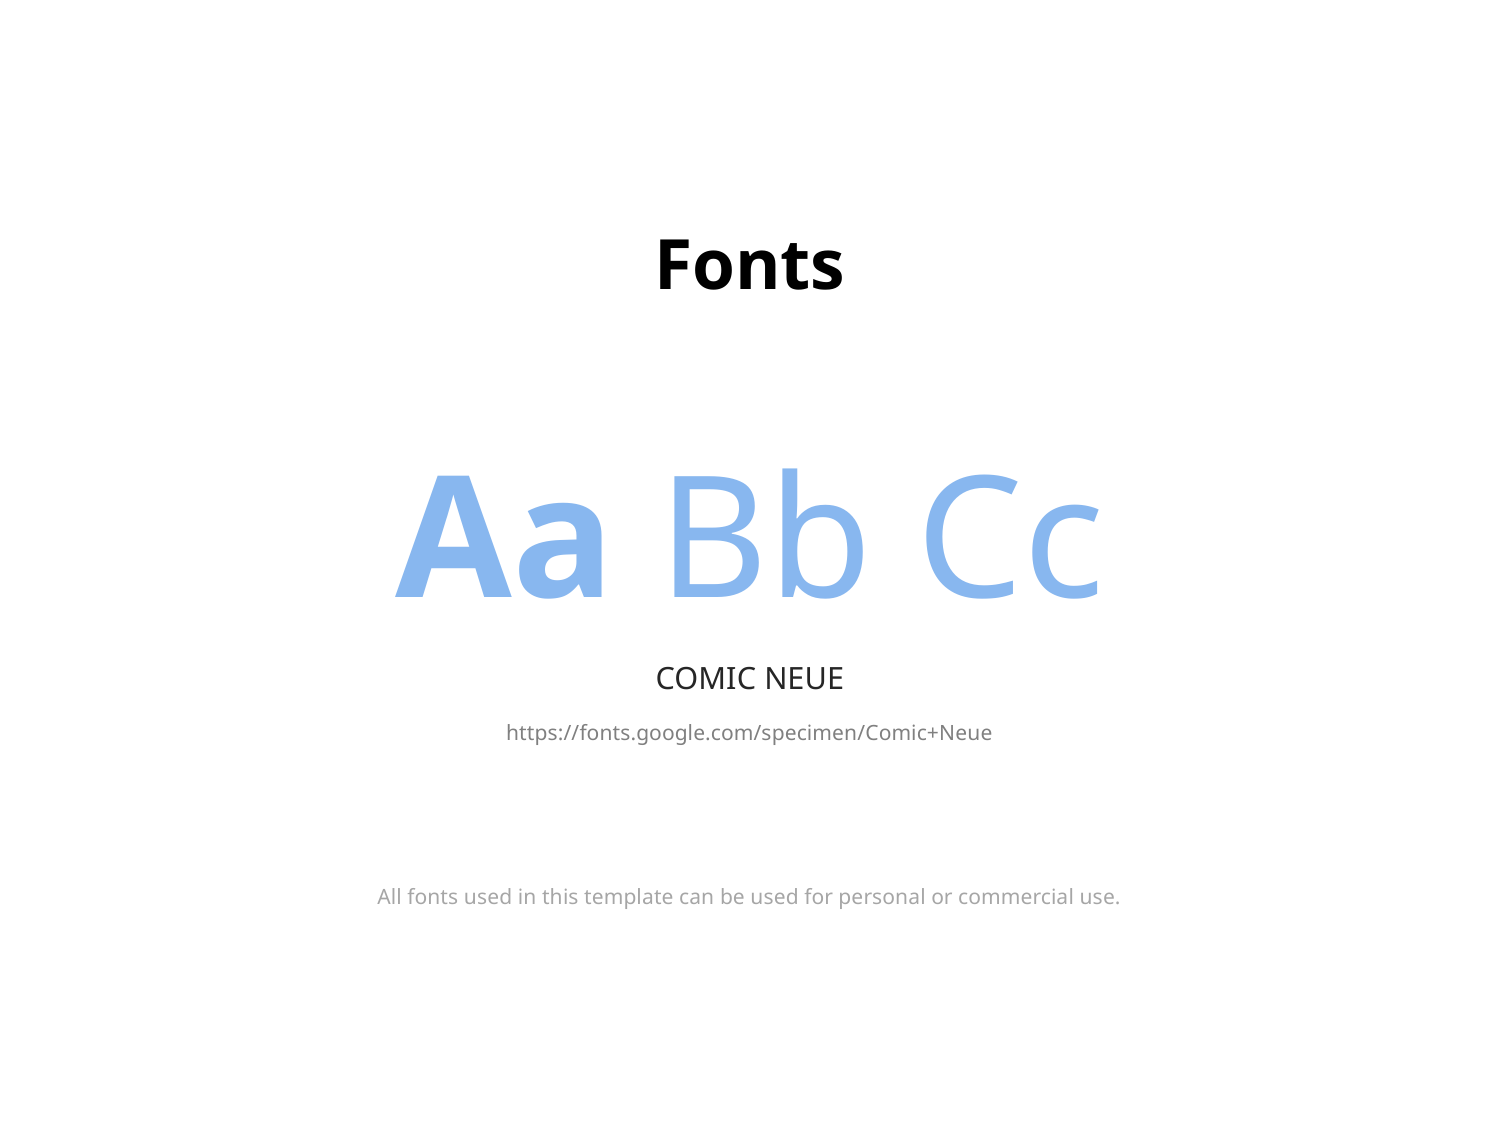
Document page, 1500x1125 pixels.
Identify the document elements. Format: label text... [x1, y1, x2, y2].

text_box Aa Bb Cc [254, 420, 1246, 639]
text_box Fonts [223, 217, 1277, 318]
text_box All fonts used in this template can be used for personal or commercial use. [340, 875, 1160, 916]
text_box Comic Neue https://fonts.google.com/specimen/Comic+Neue [465, 651, 1035, 752]
